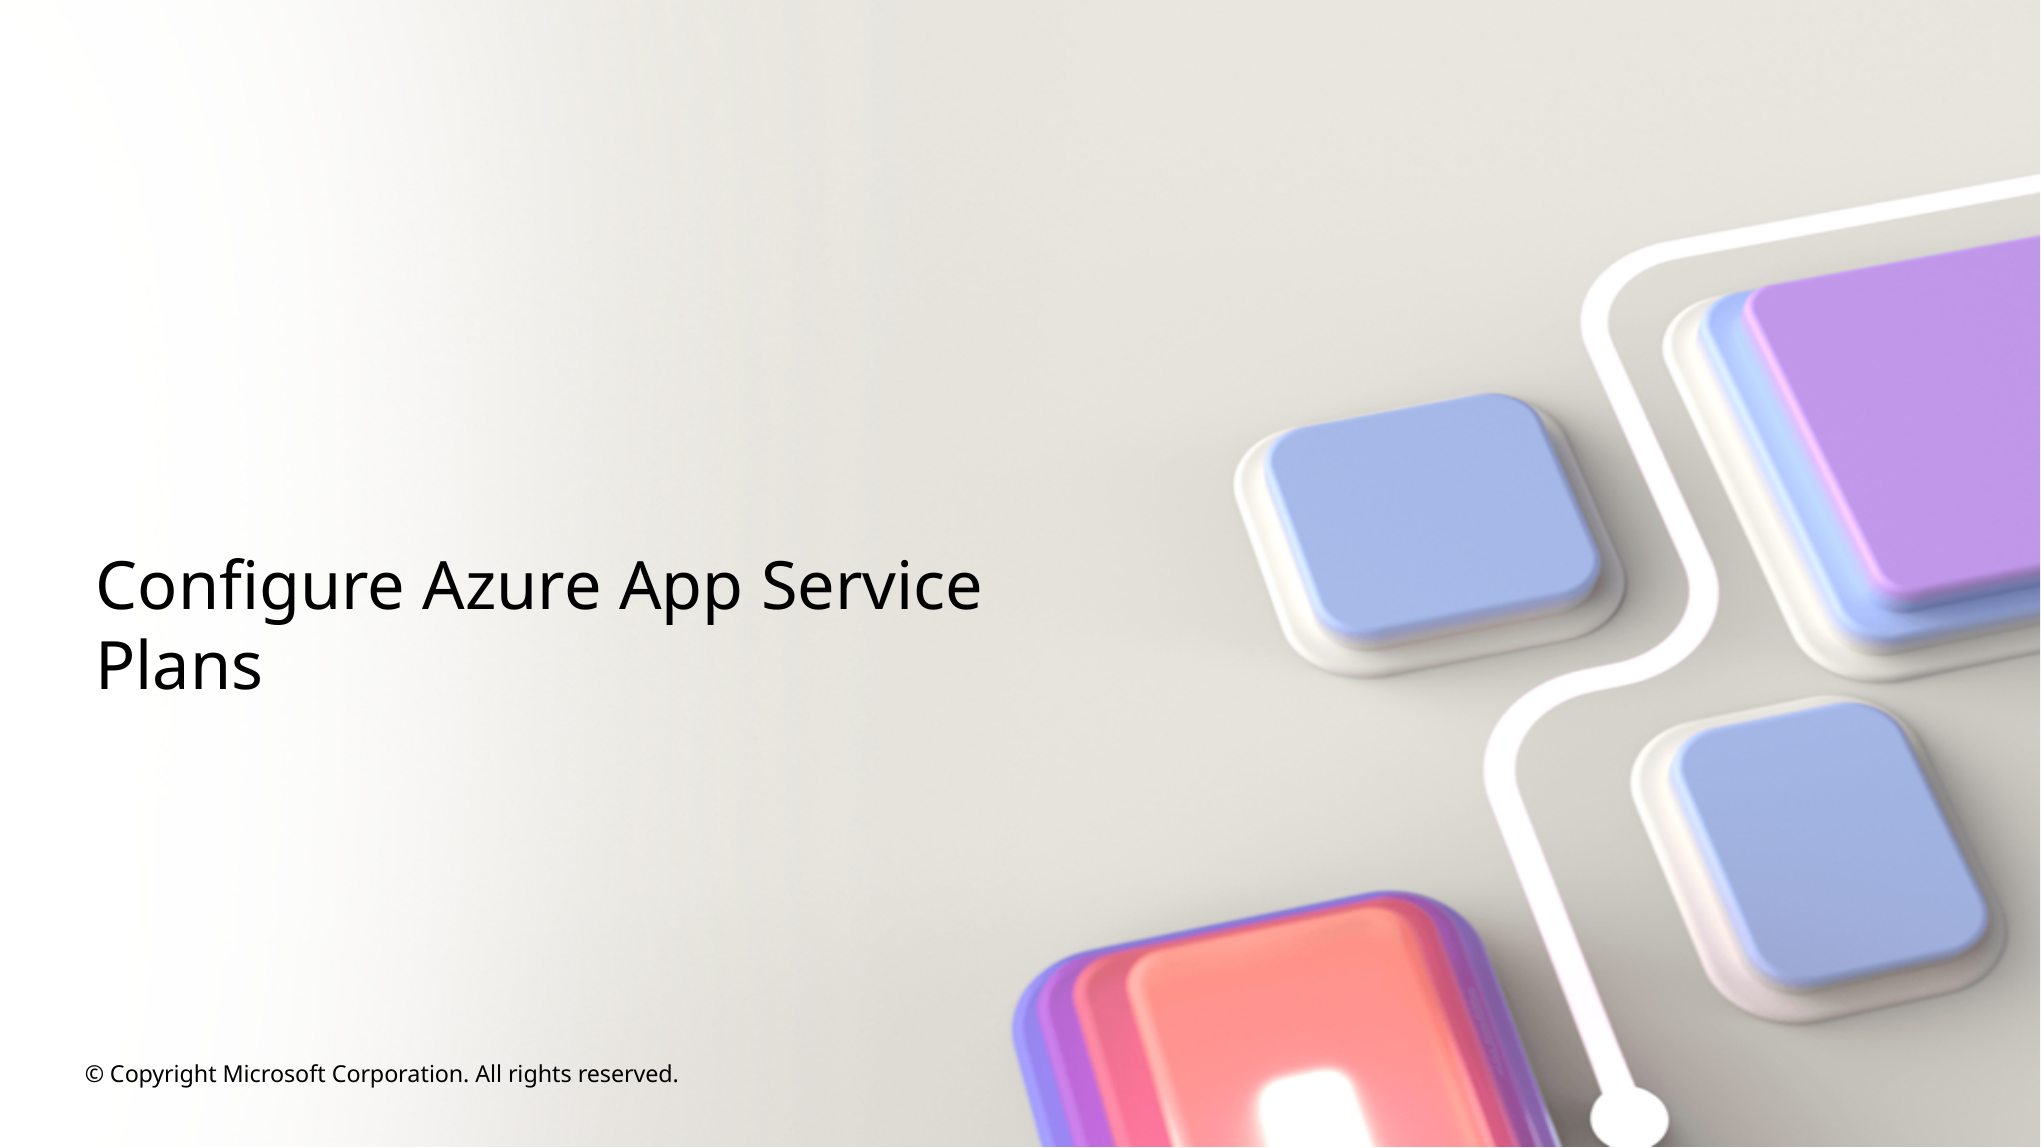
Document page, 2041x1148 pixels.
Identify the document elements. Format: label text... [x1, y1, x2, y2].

picture [0, 0, 2041, 1147]
title Configure Azure App Service Plans [95, 576, 1158, 670]
